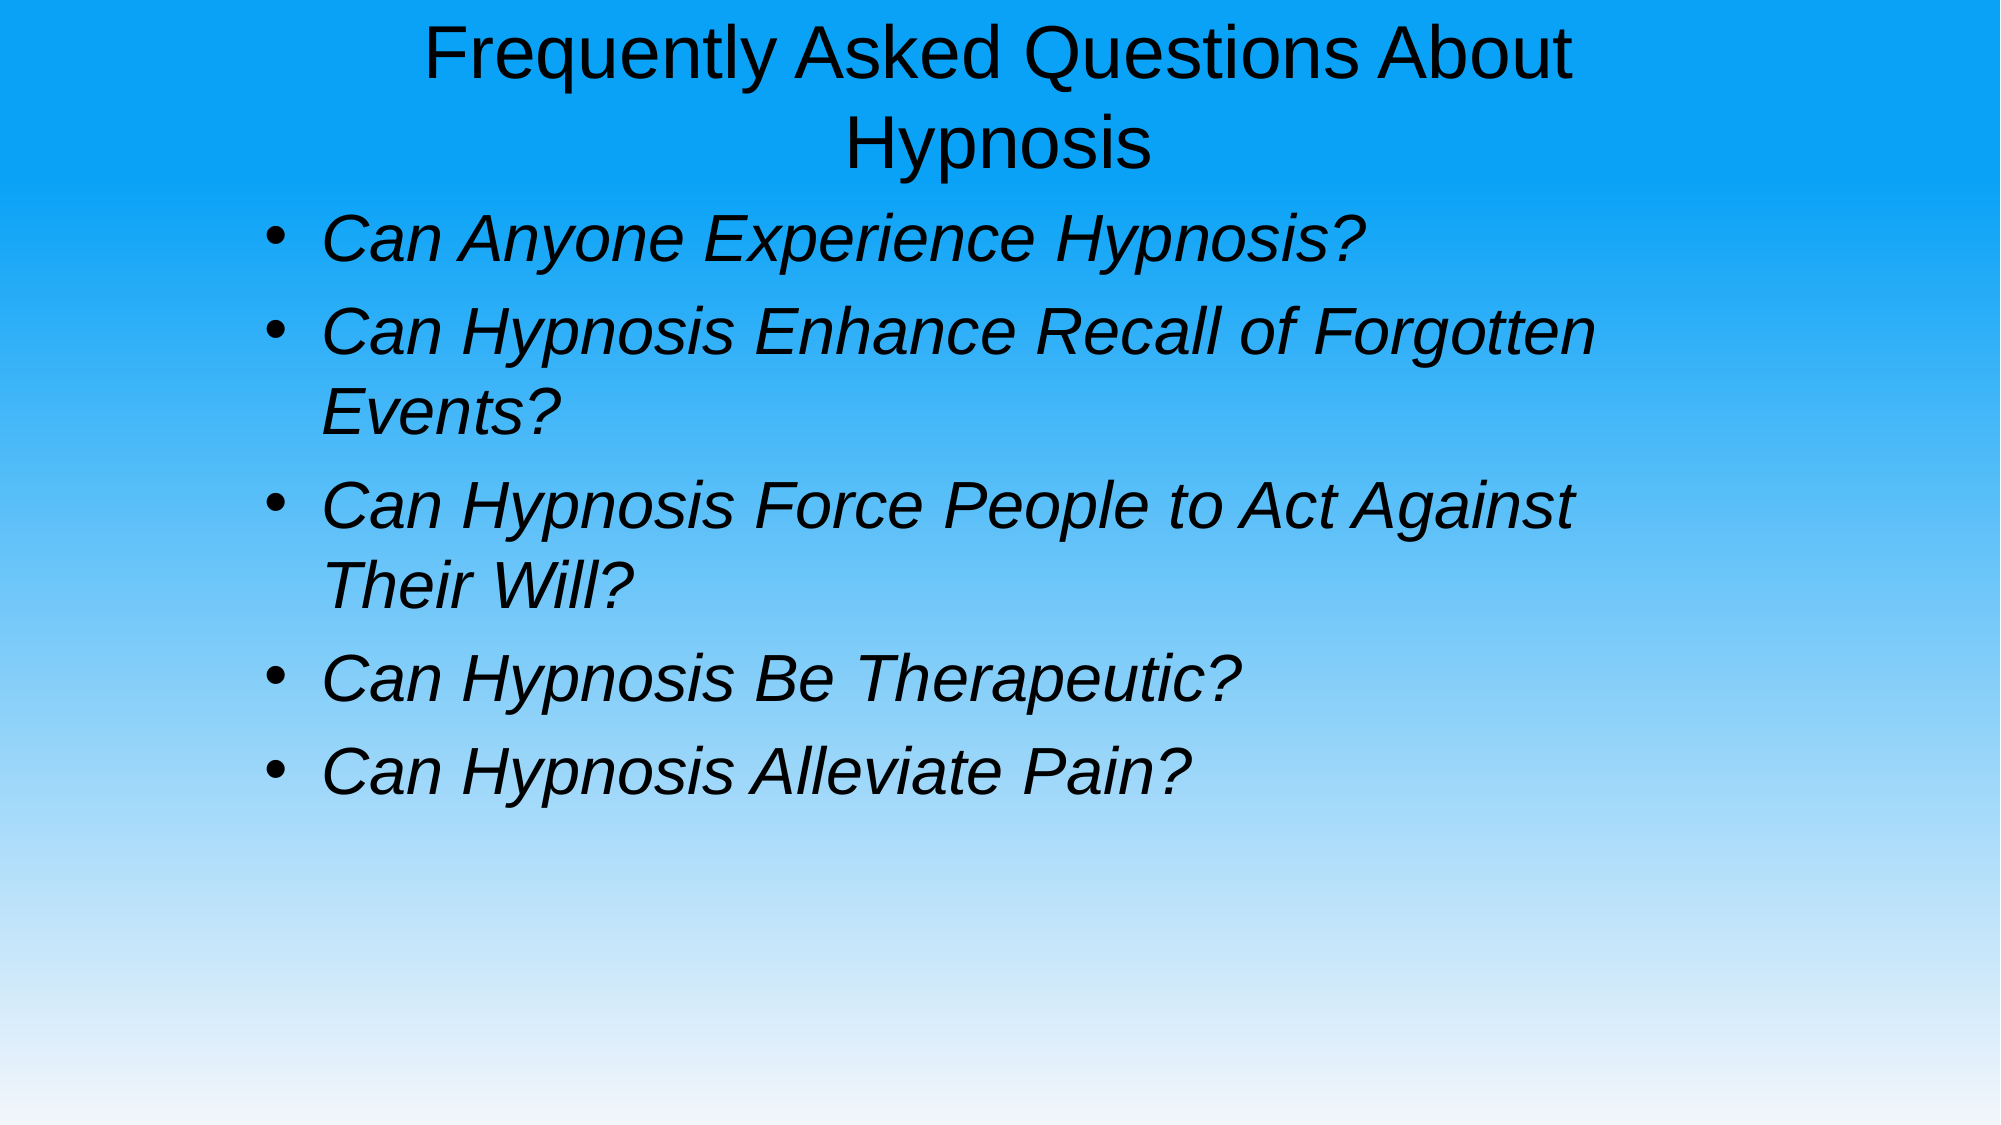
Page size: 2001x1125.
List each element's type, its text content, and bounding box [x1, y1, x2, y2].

title Frequently Asked Questions About Hypnosis [248, 0, 1749, 168]
text_box Can Anyone Experience Hypnosis? Can Hypnosis Enhance Recall of Forgotten Events? Can Hypnosis Force People to Act Against Their Will? Can Hypnosis Be Therapeutic? Can Hypnosis Alleviate Pain? [249, 187, 1750, 930]
